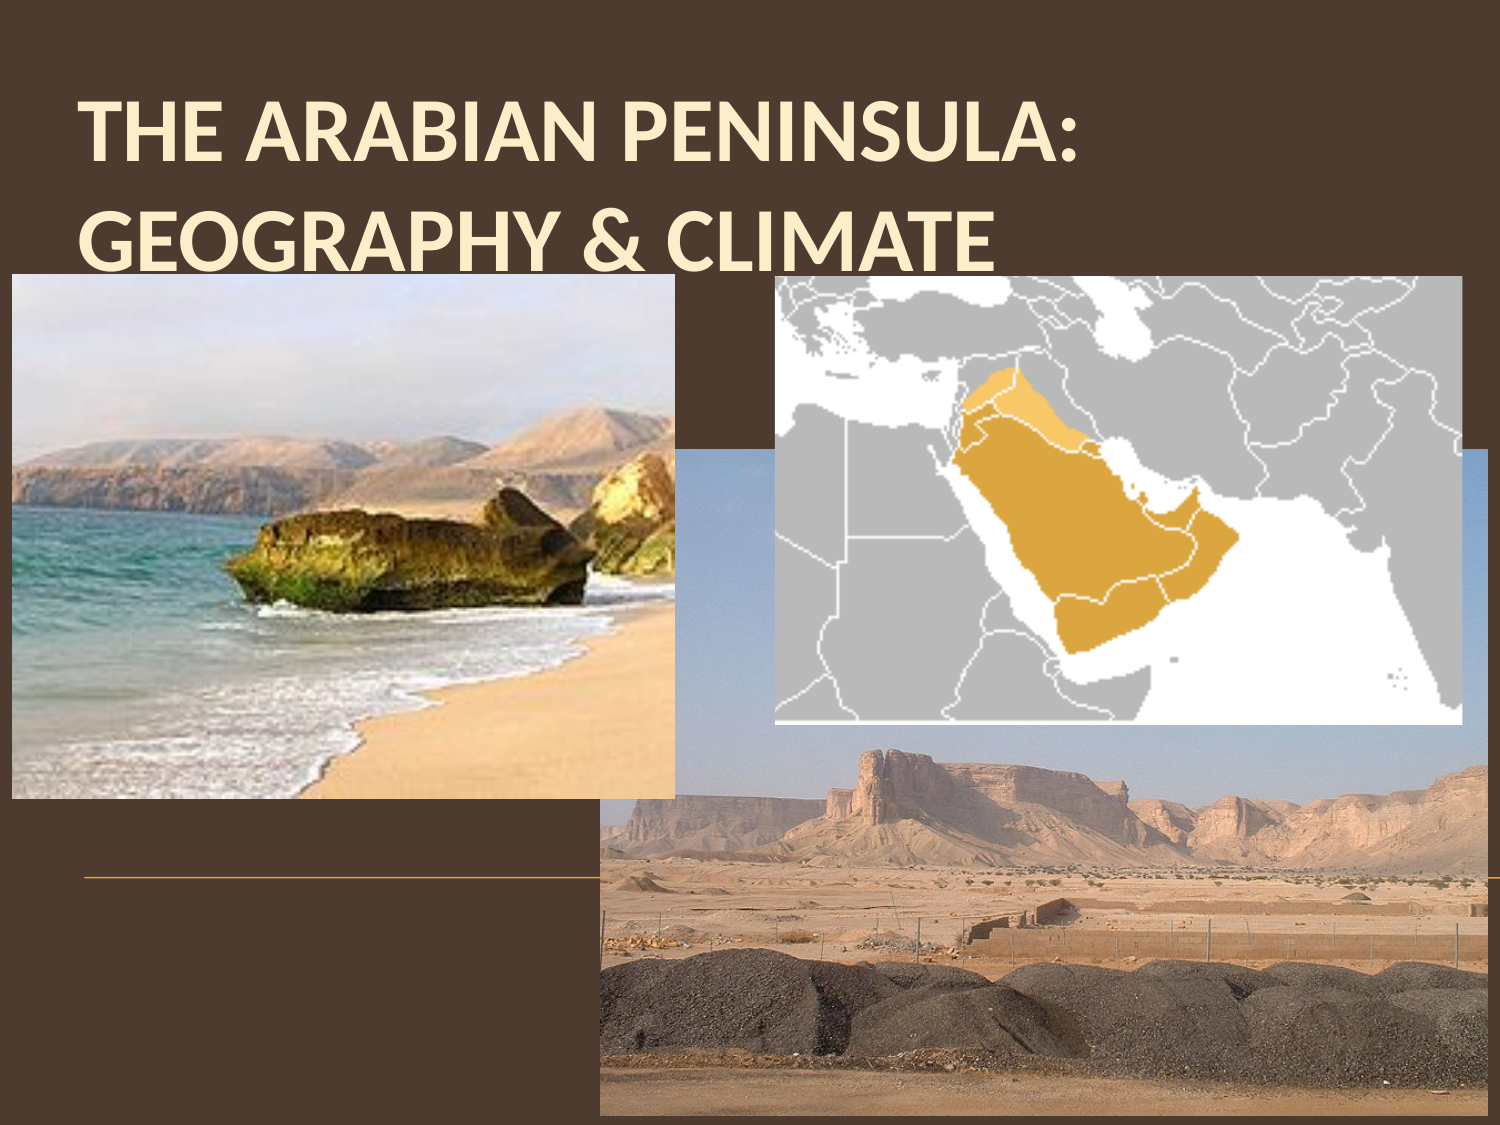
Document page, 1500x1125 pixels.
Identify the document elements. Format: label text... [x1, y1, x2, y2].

title The Arabian Peninsula: Geography & Climate [62, 62, 1450, 263]
picture [12, 274, 1488, 1116]
